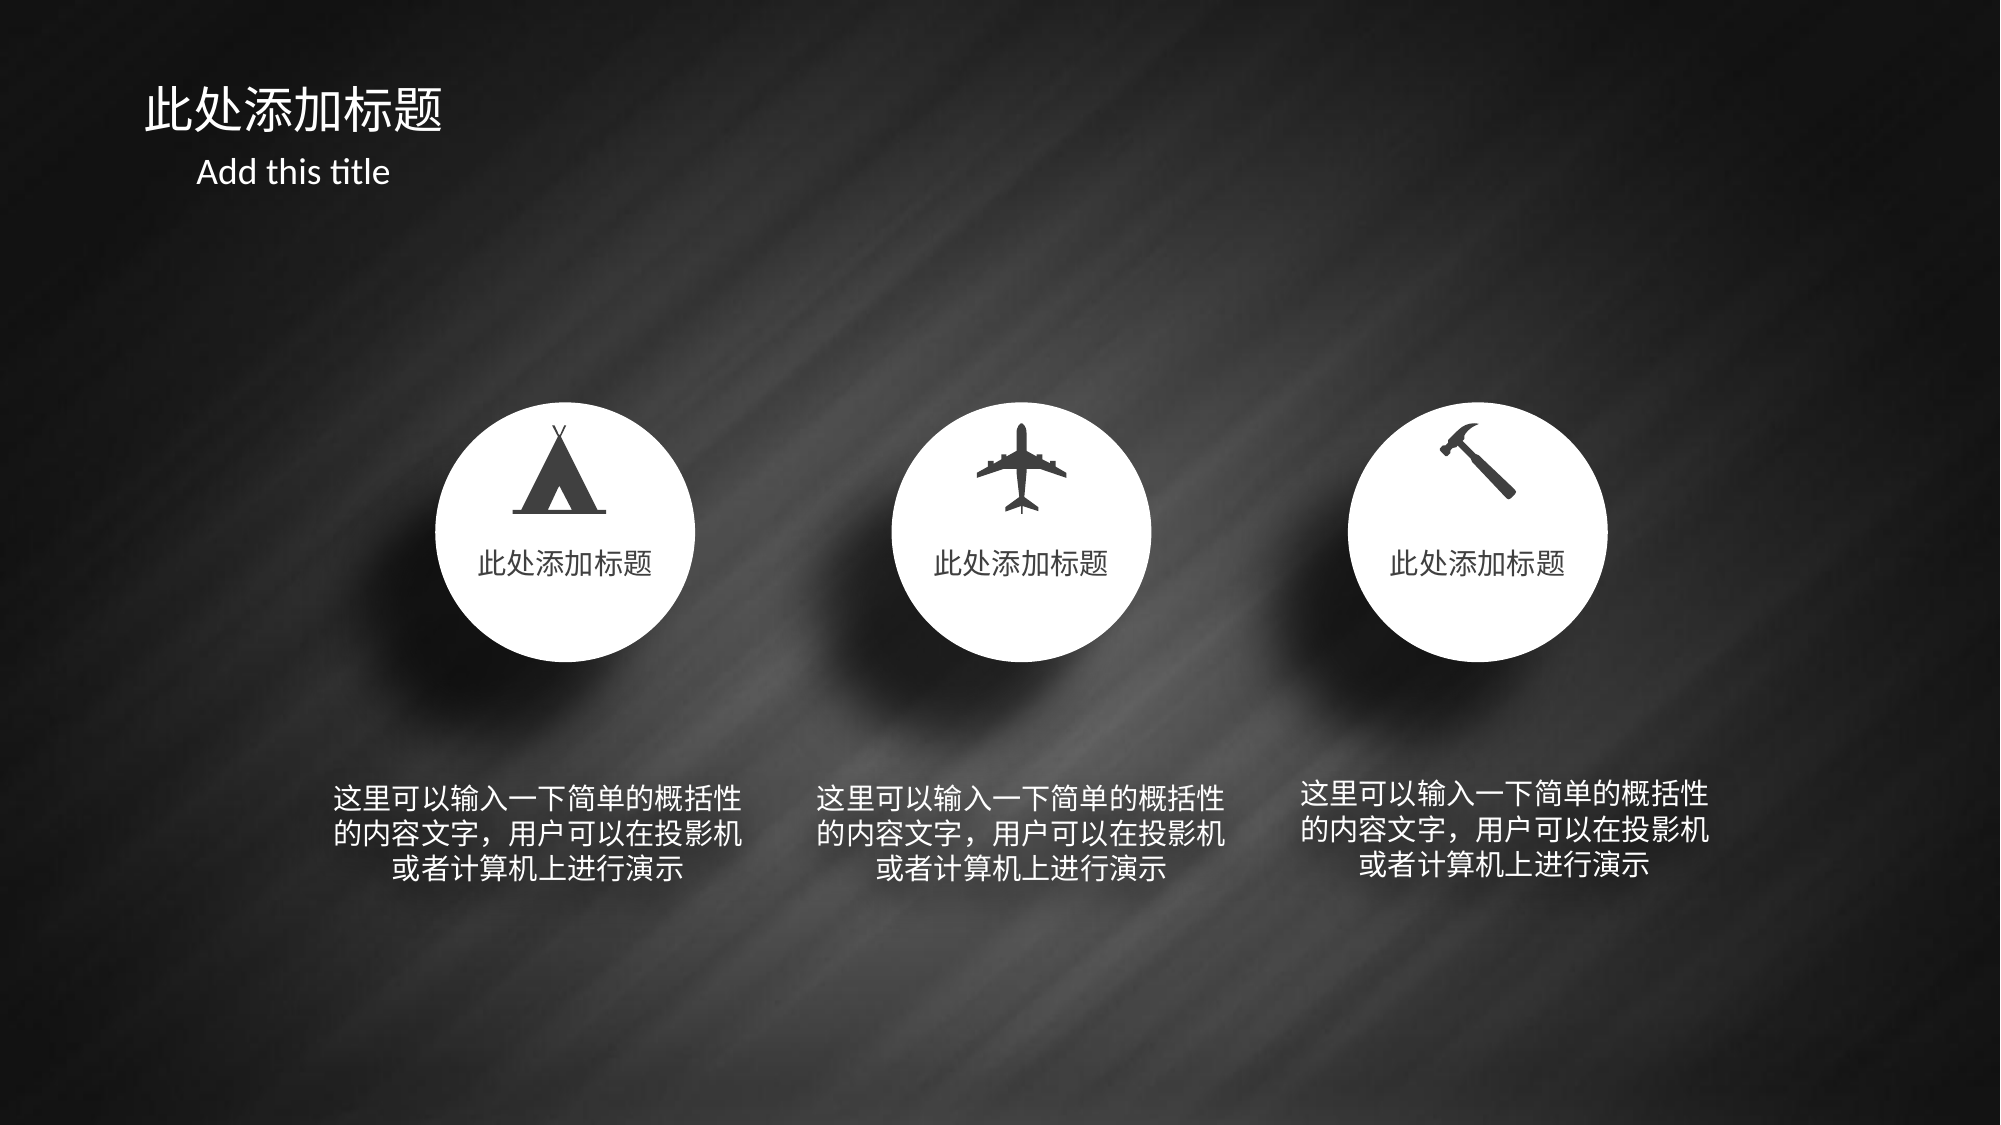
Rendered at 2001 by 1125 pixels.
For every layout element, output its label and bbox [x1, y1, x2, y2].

text_box [891, 402, 1152, 663]
text_box [435, 402, 696, 663]
text_box [1347, 402, 1608, 663]
picture [0, 0, 2000, 1125]
